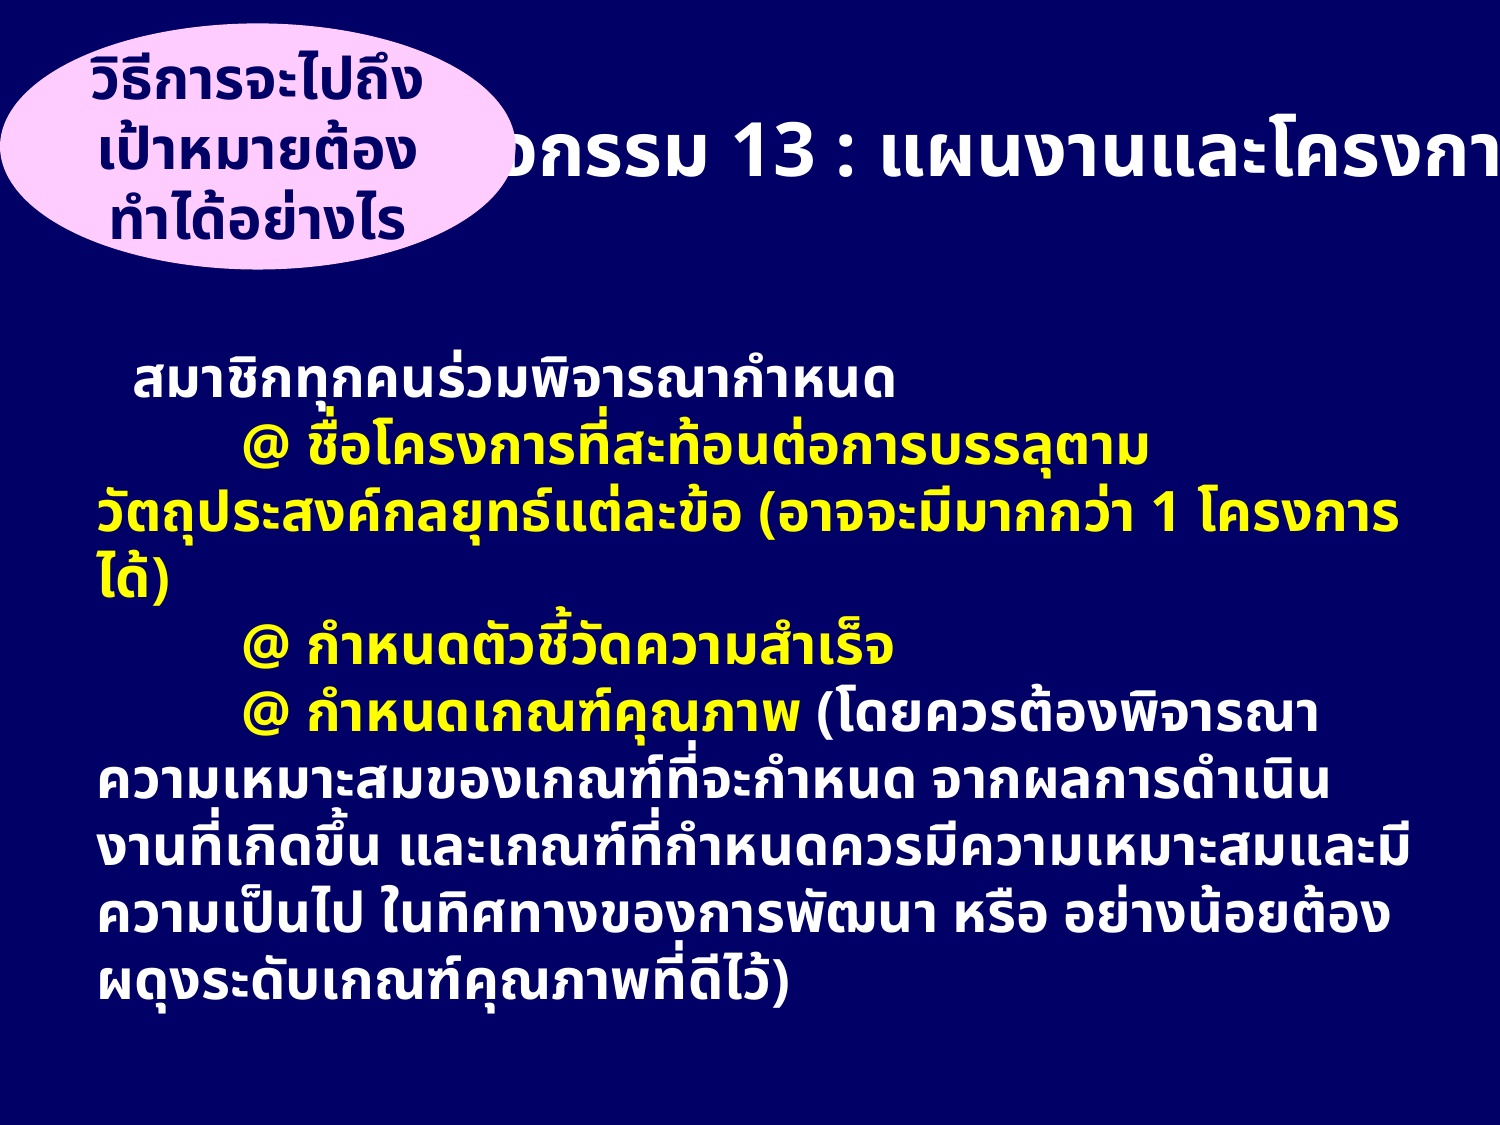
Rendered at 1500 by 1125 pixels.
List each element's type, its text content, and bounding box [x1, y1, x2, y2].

text_box สมาชิกทุกคนร่วมพิจารณากำหนด @ ชื่อโครงการที่สะท้อนต่อการบรรลุตามวัตถุประสงค์กลยุทธ์แต่ละข้อ (อาจจะมีมากกว่า 1 โครงการได้) @ กำหนดตัวชี้วัดความสำเร็จ @ กำหนดเกณฑ์คุณภาพ (โดยควรต้องพิจารณาความเหมาะสมของเกณฑ์ที่จะกำหนด จากผลการดำเนินงานที่เกิดขึ้น และเกณฑ์ที่กำหนดควรมีความเหมาะสมและมีความเป็นไป ในทิศทางของการพัฒนา หรือ อย่างน้อยต้องผดุงระดับเกณฑ์คุณภาพที่ดีไว้) [81, 269, 1432, 1020]
text_box กิจกรรม 13 : แผนงานและโครงการ [494, 93, 1500, 199]
text_box วิธีการจะไปถึงเป้าหมายต้องทำได้อย่างไร [0, 21, 518, 272]
